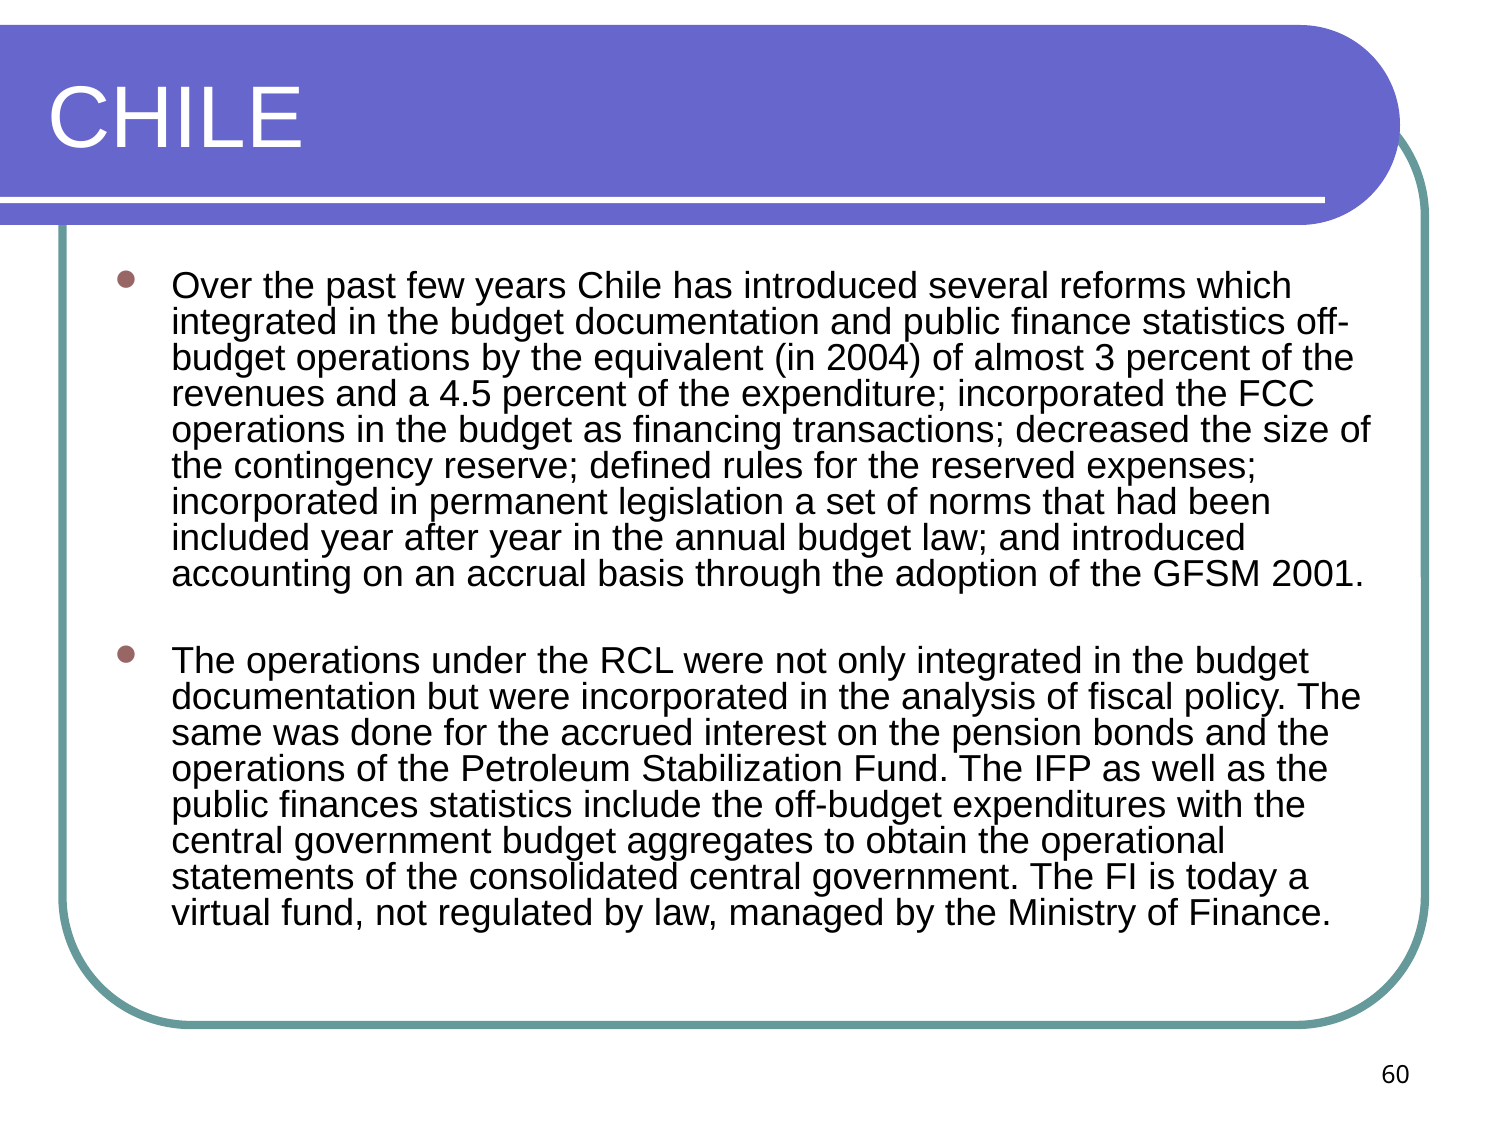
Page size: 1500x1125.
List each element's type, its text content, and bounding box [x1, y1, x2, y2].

title CHILE [31, 37, 1348, 188]
slide_number 60 [1074, 1024, 1426, 1101]
list Over the past few years Chile has introduced several reforms which integrated in the budget documentation and public finance statistics off-budget operations by the equivalent (in 2004) of almost 3 percent of the revenues and a 4.5 percent of the expenditure; incorporated the FCC operations in the budget as financing transactions; decreased the size of the contingency reserve; defined rules for the reserved expenses; incorporated in permanent legislation a set of norms that had been included year after year in the annual budget law; and introduced accounting on an accrual basis through the adoption of the GFSM 2001. The operations under the RCL were not only integrated in the budget documentation but were incorporated in the analysis of fiscal policy. The same was done for the accrued interest on the pension bonds and the operations of the Petroleum Stabilization Fund. The IFP as well as the public finances statistics include the off-budget expenditures with the central government budget aggregates to obtain the operational statements of the consolidated central government. The FI is today a virtual fund, not regulated by law, managed by the Ministry of Finance. [99, 262, 1401, 988]
